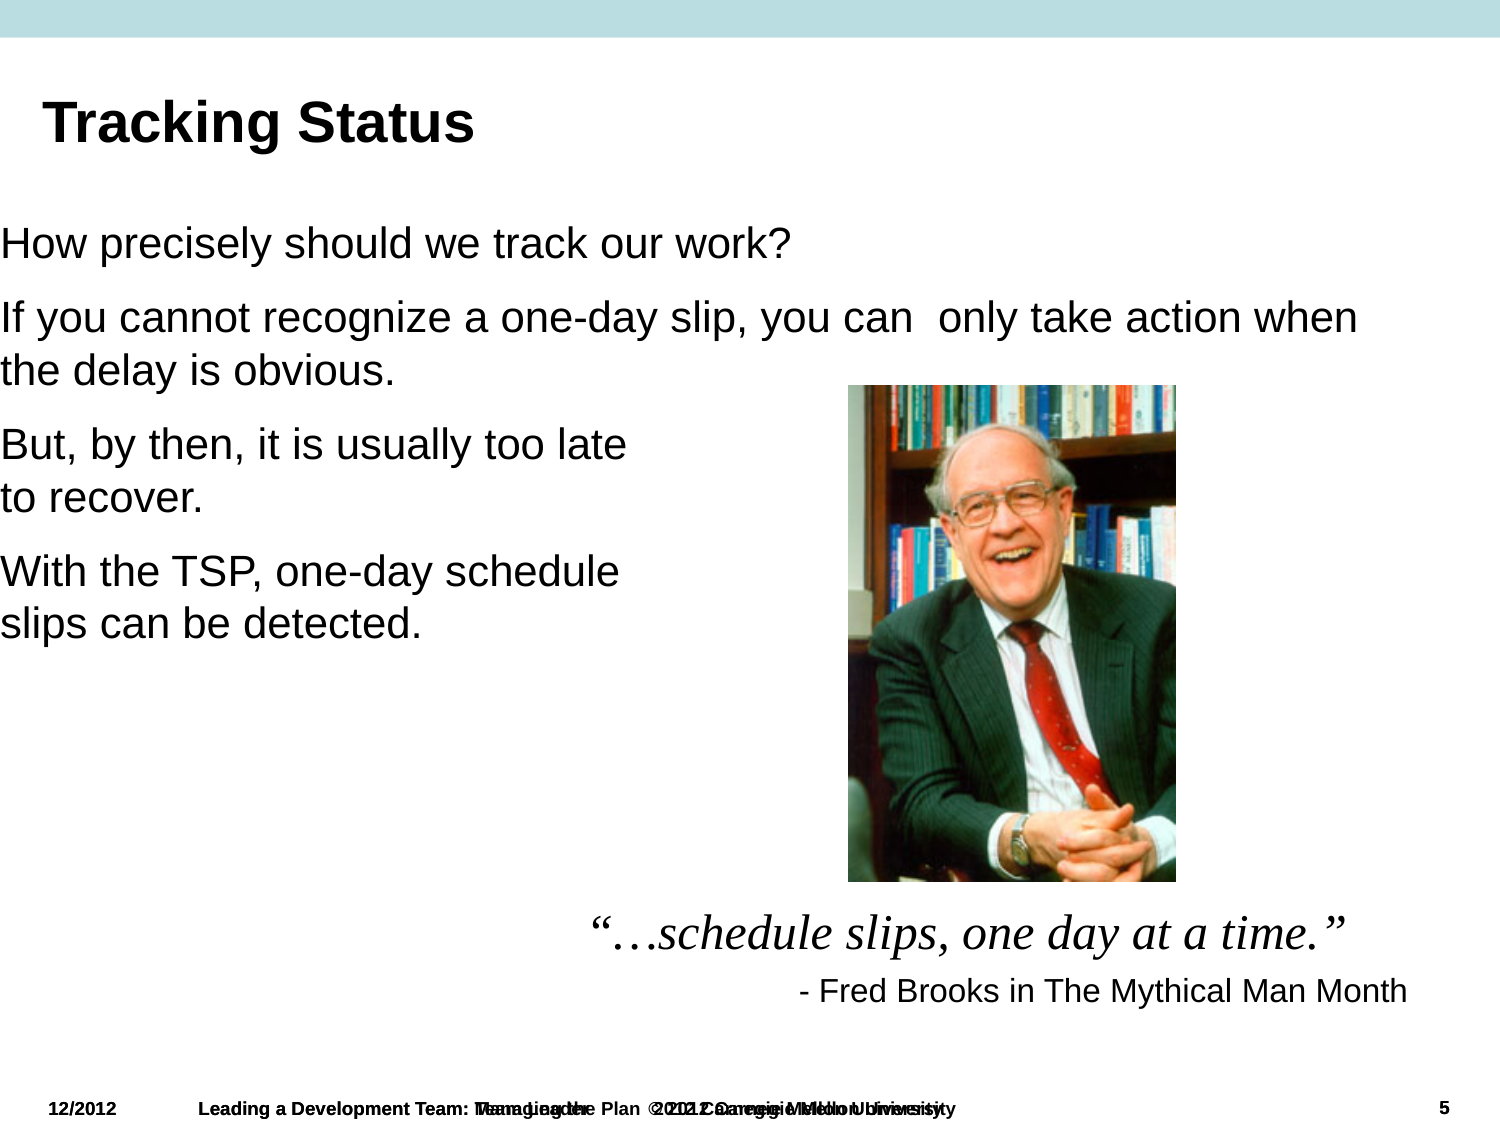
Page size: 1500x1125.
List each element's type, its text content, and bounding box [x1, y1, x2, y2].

text_box “…schedule slips, one day at a time.” - Fred Brooks in The Mythical Man Month [570, 891, 1424, 1017]
list How precisely should we track our work? If you cannot recognize a one-day slip, you can only take action when the delay is obvious. But, by then, it is usually too late to recover. With the TSP, one-day schedule slips can be detected. [0, 214, 1387, 621]
title Tracking Status [42, 97, 1438, 154]
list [848, 384, 1176, 882]
